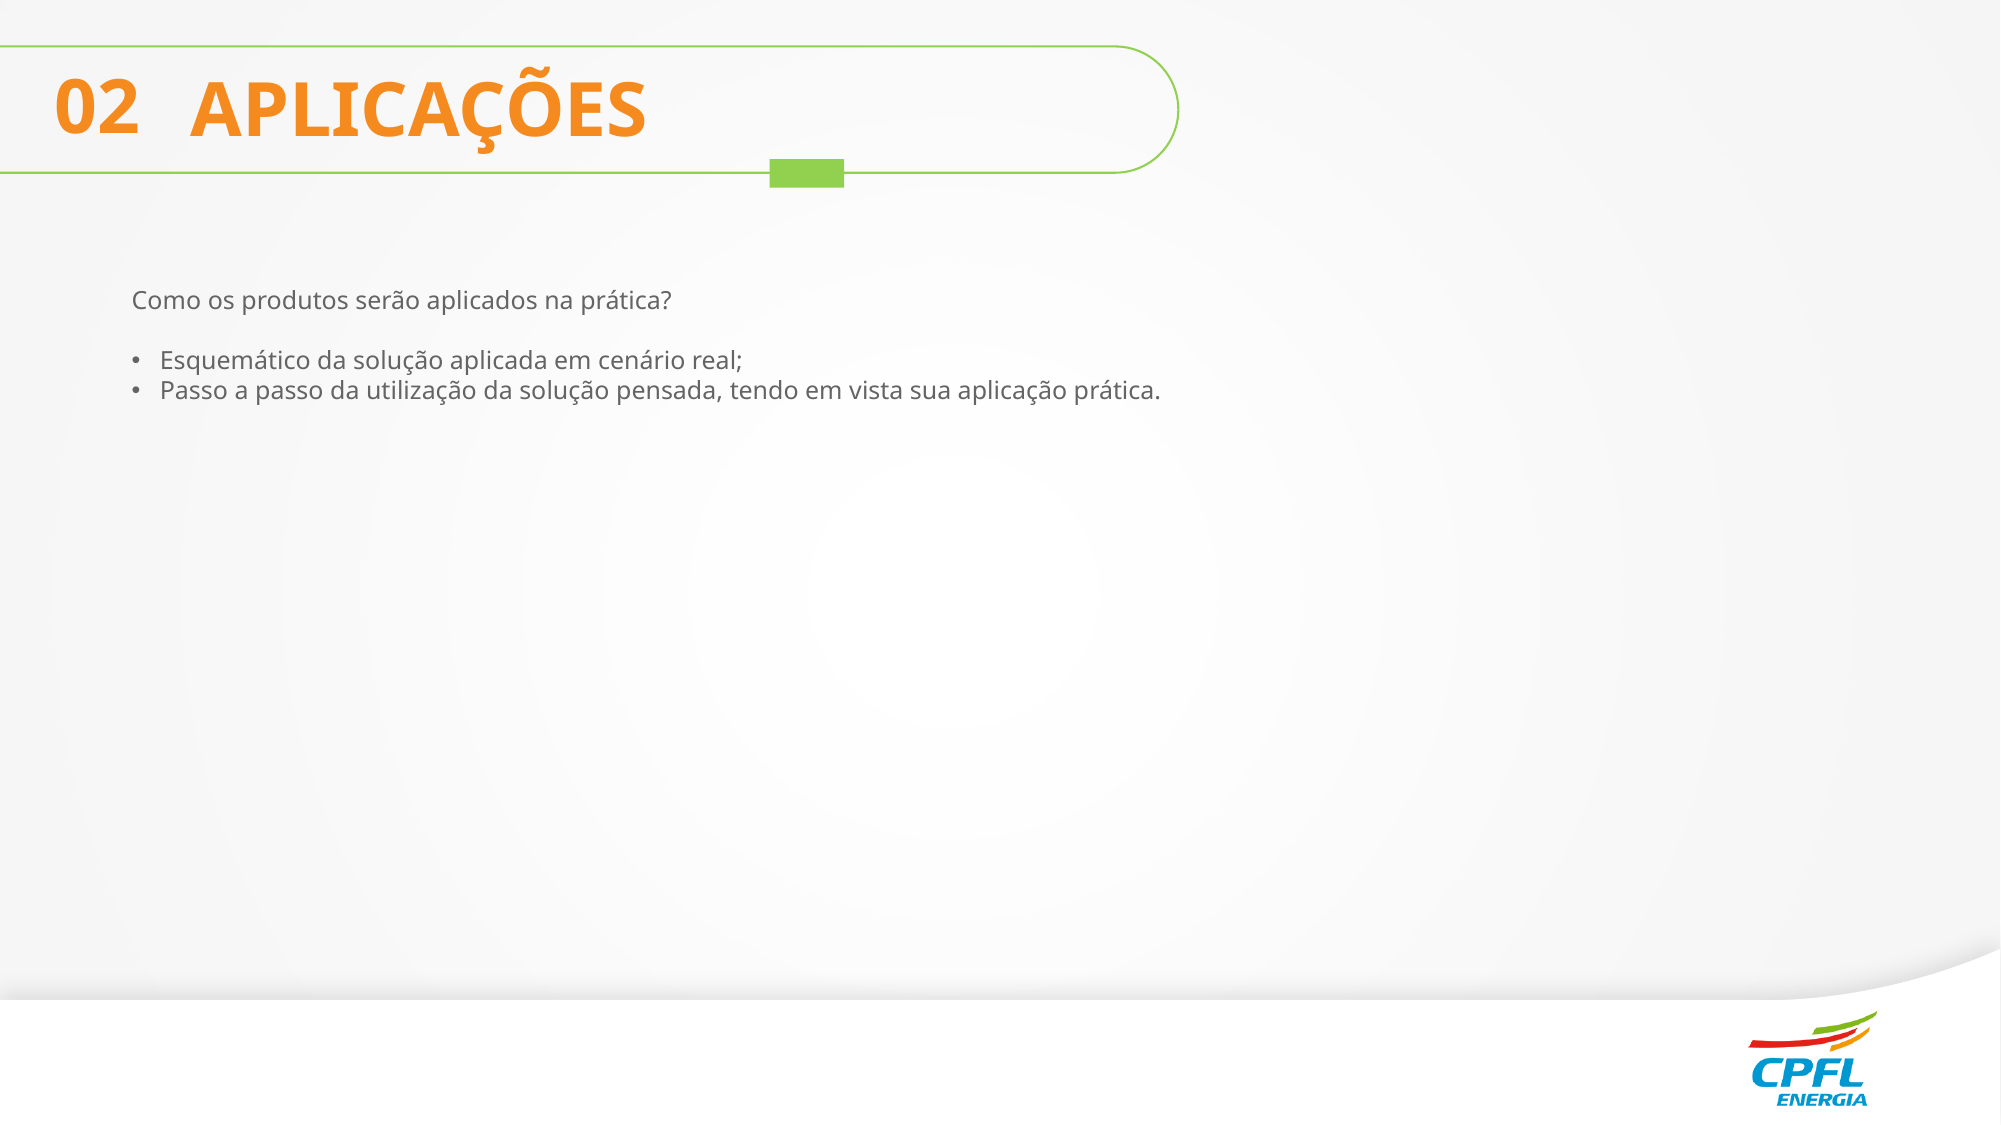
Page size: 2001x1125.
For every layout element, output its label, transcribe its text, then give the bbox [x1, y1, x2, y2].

text_box [0, 45, 1180, 174]
picture [1782, 1096, 1790, 1106]
picture [0, 0, 2001, 1000]
text_box Como os produtos serão aplicados na prática? Esquemático da solução aplicada em cenário real; Passo a passo da utilização da solução pensada, tendo em vista sua aplicação prática. [116, 277, 1210, 412]
picture [1748, 1011, 1877, 1106]
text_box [160, 54, 845, 188]
